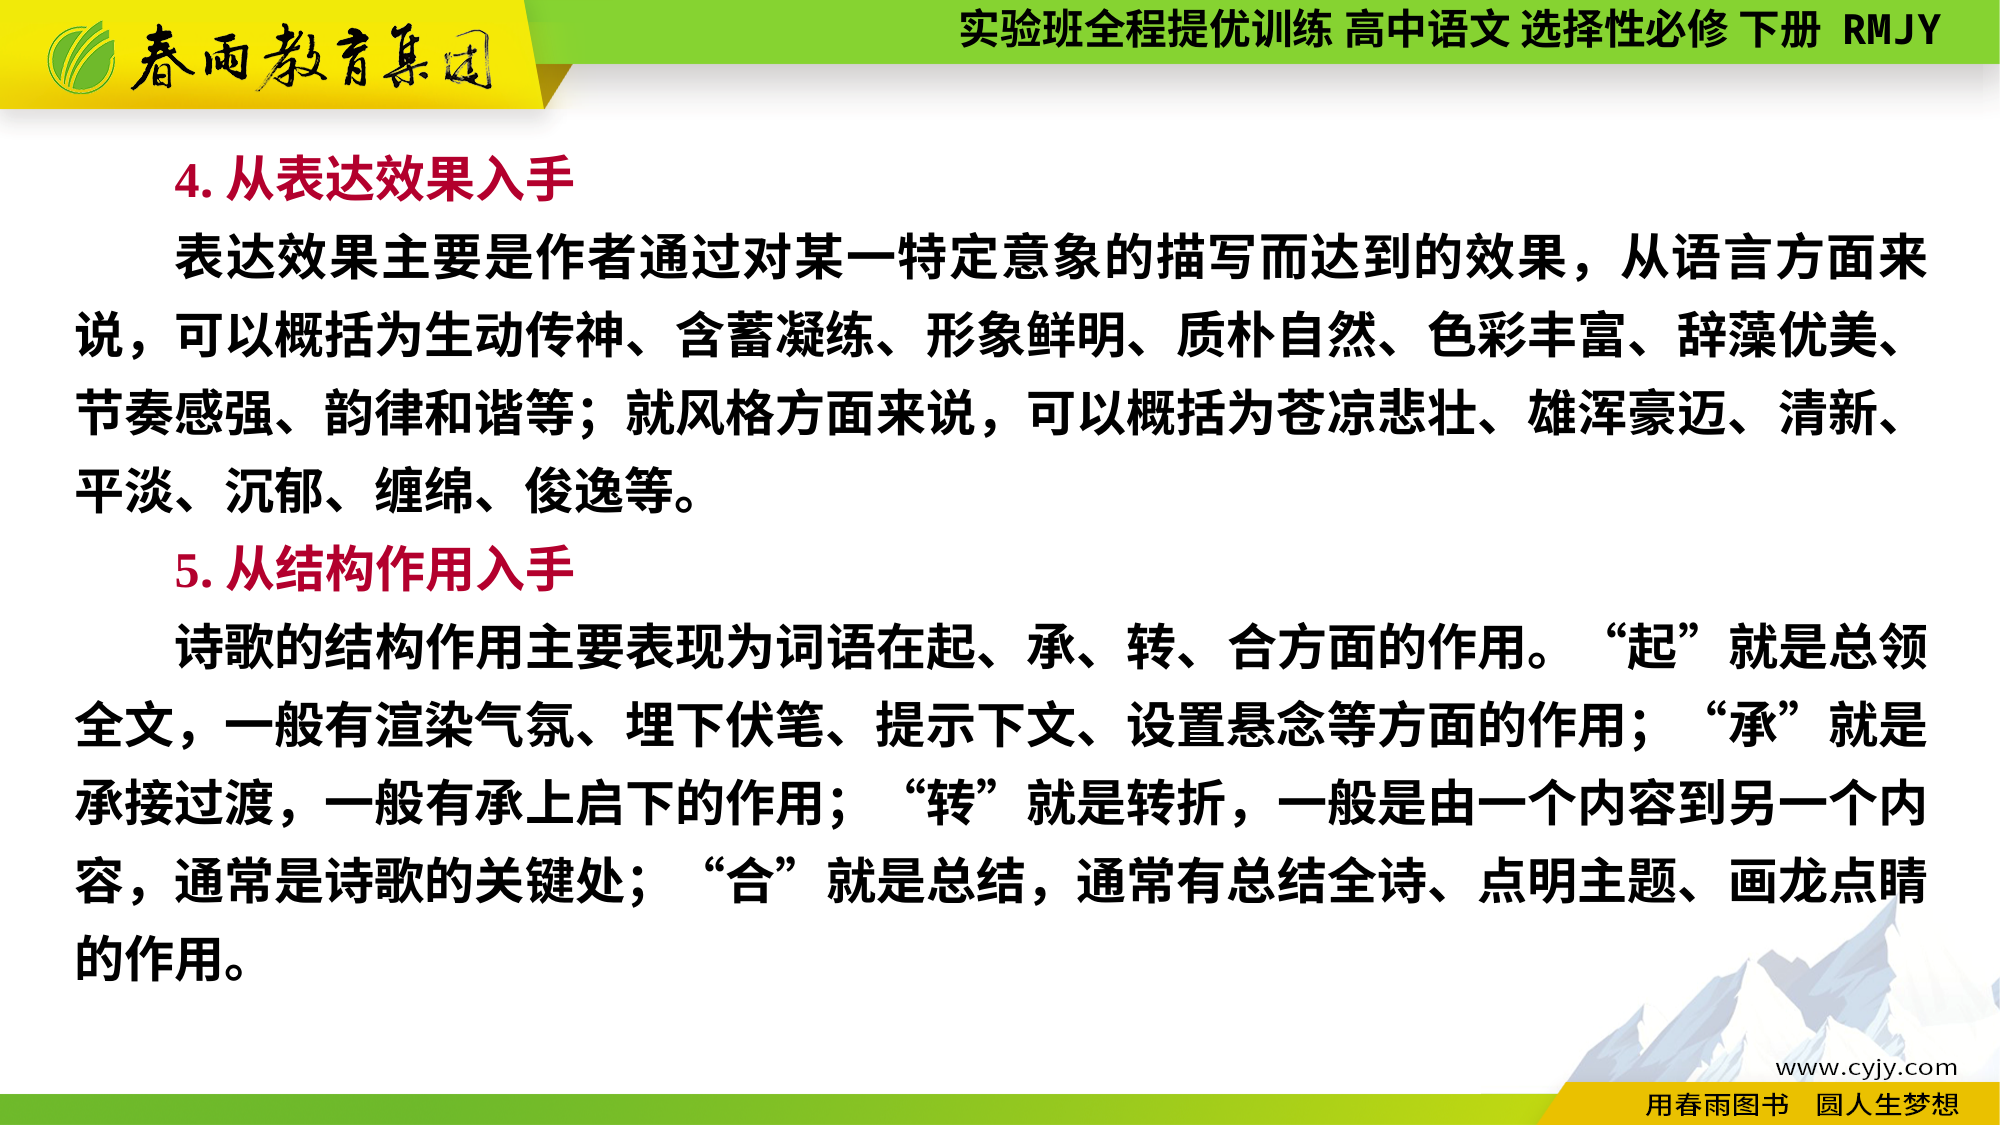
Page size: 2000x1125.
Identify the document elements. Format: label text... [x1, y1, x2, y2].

list 4.从表达效果入手 表达效果主要是作者通过对某一特定意象的描写而达到的效果，从语言方面来说，可以概括为生动传神、含蓄凝练、形象鲜明、质朴自然、色彩丰富、辞藻优美、节奏感强、韵律和谐等；就风格方面来说，可以概括为苍凉悲壮、雄浑豪迈、清新、平淡、沉郁、缠绵、俊逸等。 5.从结构作用入手 诗歌的结构作用主要表现为词语在起、承、转、合方面的作用。“起”就是总领全文，一般有渲染气氛、埋下伏笔、提示下文、设置悬念等方面的作用；“承”就是承接过渡，一般有承上启下的作用；“转”就是转折，一般是由一个内容到另一个内容，通常是诗歌的关键处；“合”就是总结，通常有总结全诗、点明主题、画龙点睛的作用。 [59, 122, 1944, 996]
picture [0, 0, 2000, 1125]
